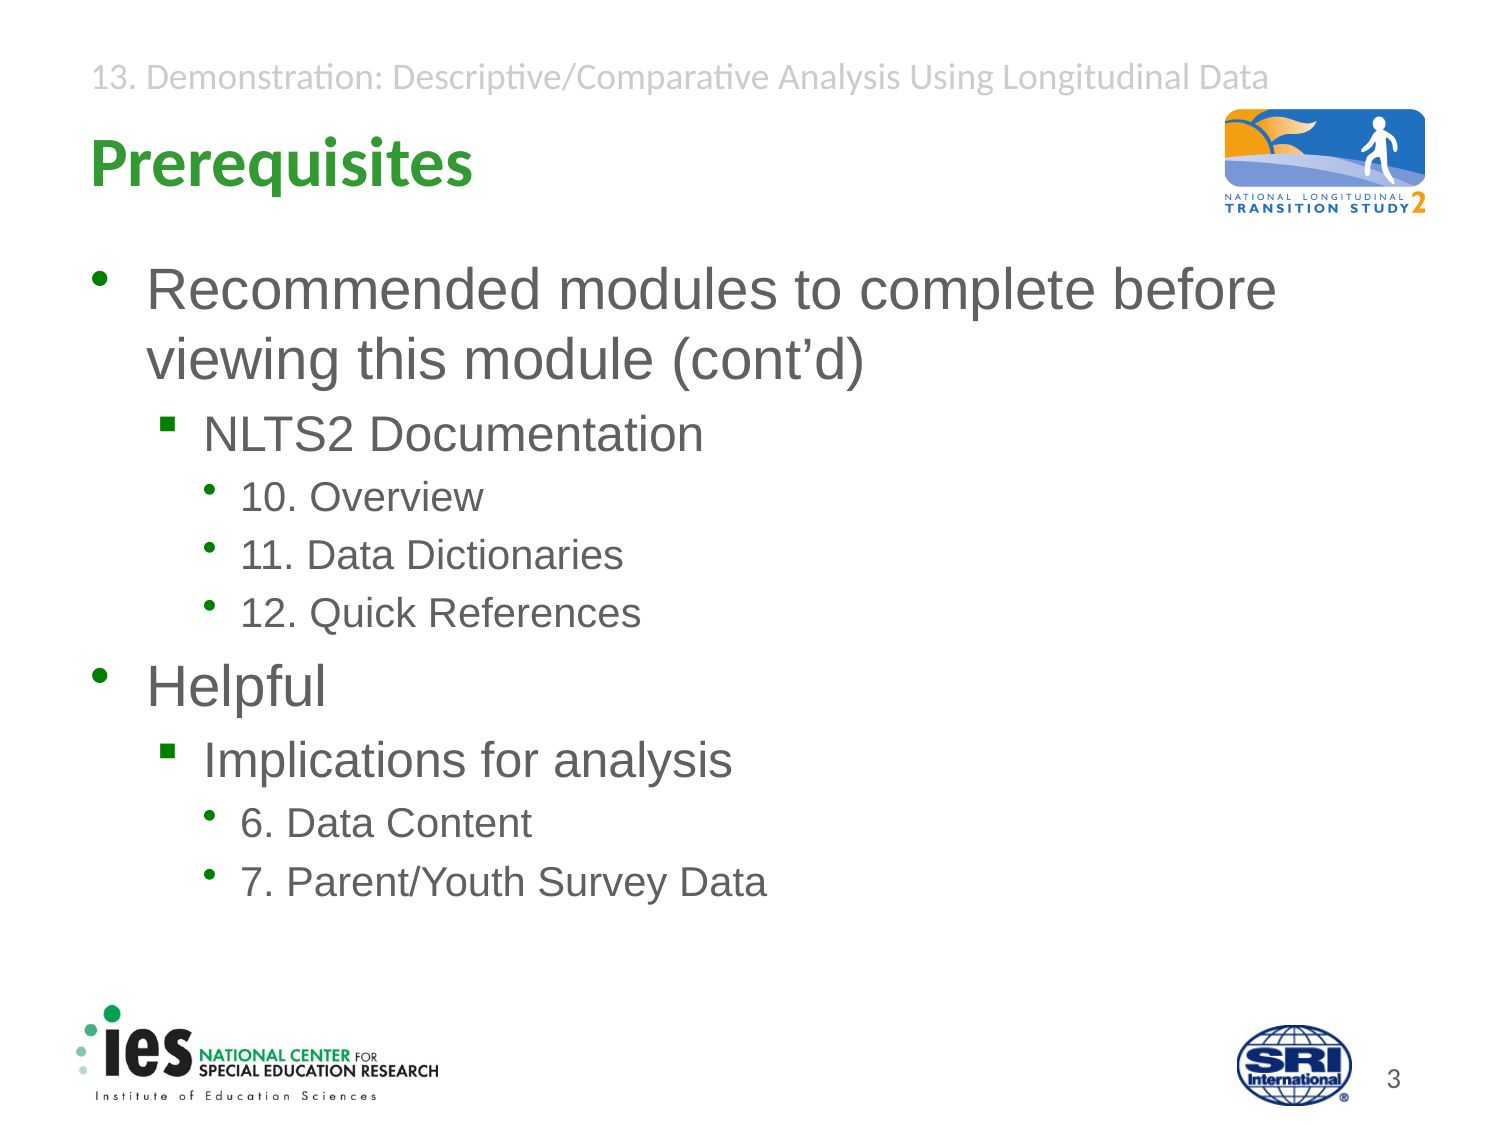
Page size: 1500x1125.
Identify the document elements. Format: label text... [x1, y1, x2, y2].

picture [1237, 1025, 1352, 1106]
slide_number 2 [1312, 1051, 1417, 1125]
title Prerequisites [74, 90, 1426, 226]
picture [76, 1005, 438, 1100]
list Recommended modules to complete before viewing this module (cont’d) NLTS2 Documentation 10. Overview 11. Data Dictionaries 12. Quick References Helpful Implications for analysis 6. Data Content 7. Parent/Youth Survey Data [74, 243, 1426, 987]
